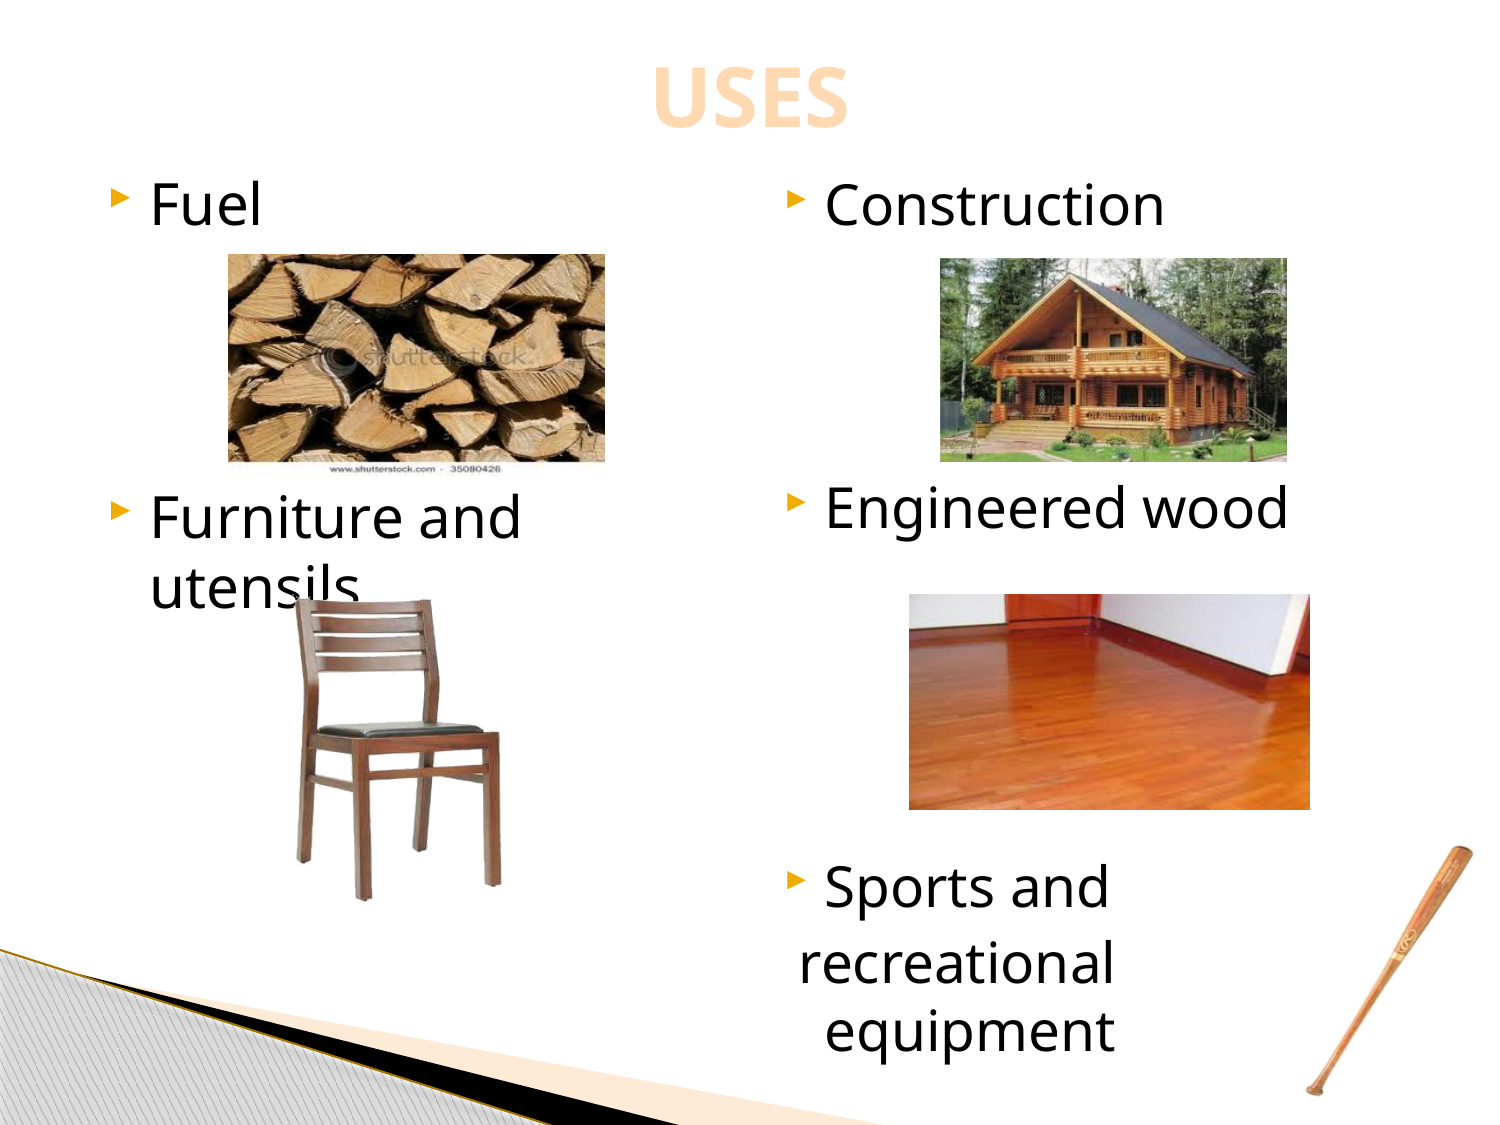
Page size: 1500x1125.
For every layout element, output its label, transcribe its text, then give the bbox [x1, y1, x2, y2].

picture [228, 254, 605, 476]
title USES [75, 0, 1425, 188]
picture [1234, 831, 1500, 1109]
picture [282, 592, 508, 903]
list Fuel Furniture and utensils [75, 188, 727, 903]
picture [940, 258, 1287, 462]
text_box Construction Engineered wood Sports and recreational equipment [751, 161, 1404, 1076]
picture [908, 594, 1311, 811]
